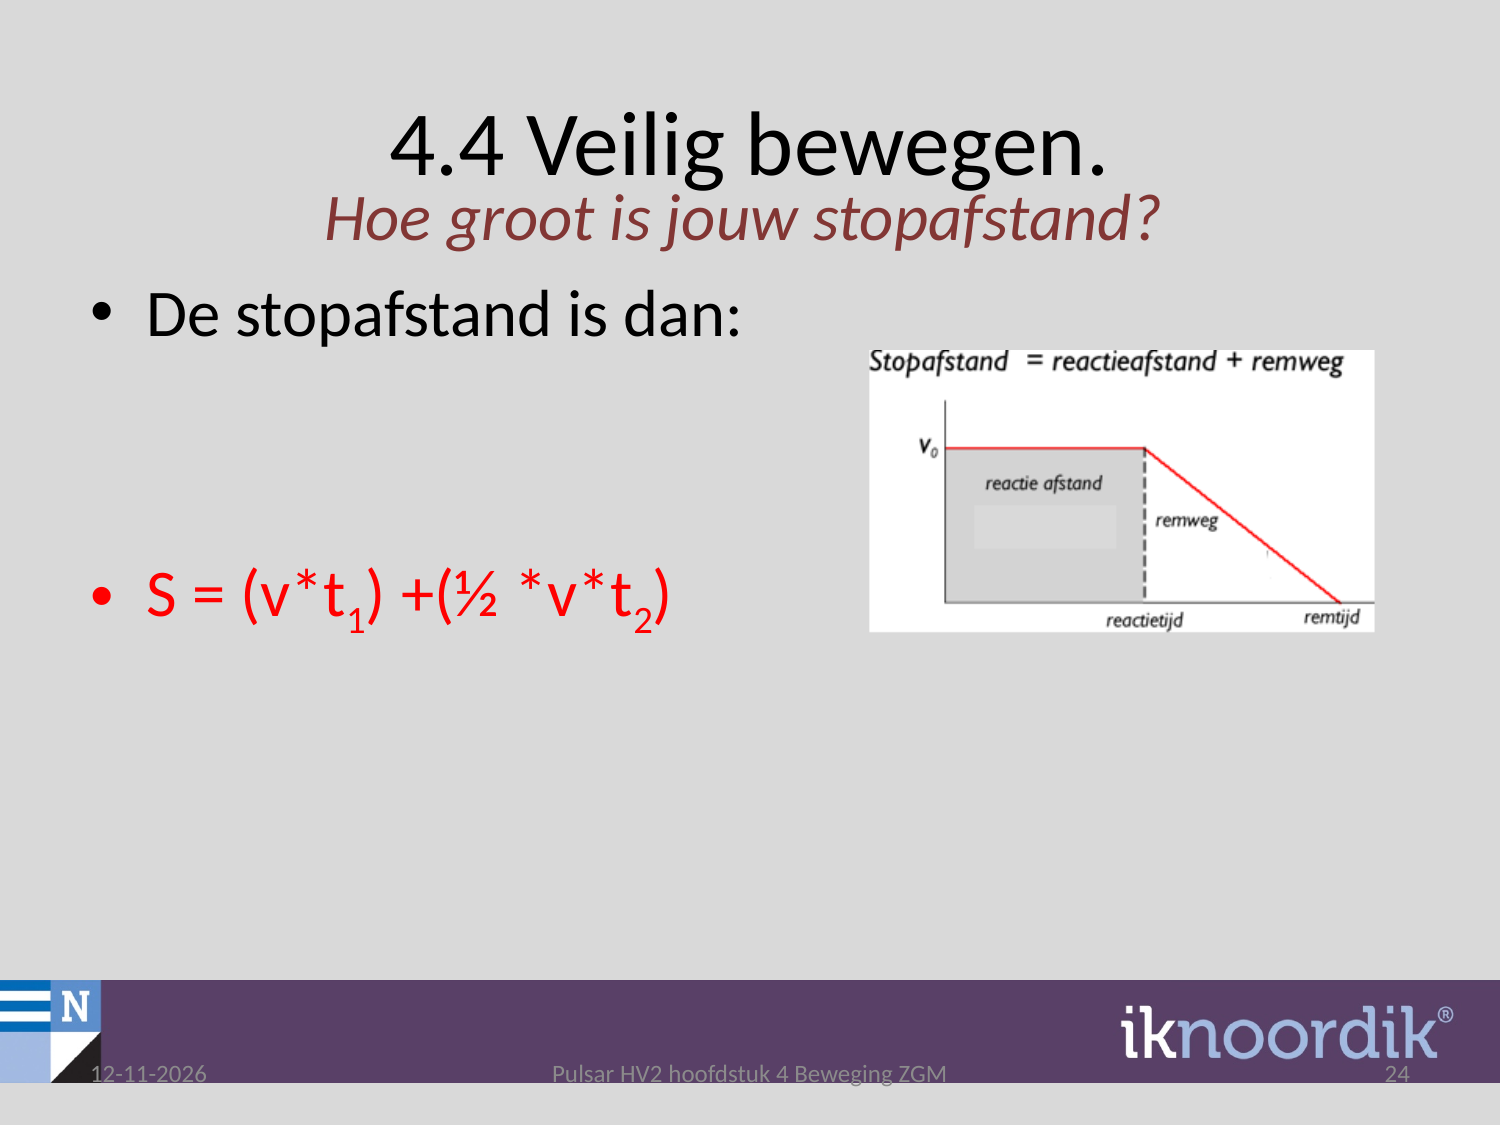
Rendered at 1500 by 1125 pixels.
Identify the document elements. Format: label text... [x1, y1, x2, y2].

list De stopafstand is dan: S = (v*t1) +(½ *v*t2) [74, 262, 1426, 1006]
footer Pulsar HV2 hoofdstuk 4 Beweging ZGM [512, 1042, 988, 1103]
text_box Hoe groot is jouw stopafstand? [309, 166, 1191, 262]
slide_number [75, 1042, 425, 1103]
title 4.4 Veilig bewegen. [74, 44, 1426, 233]
slide_number 24 [1074, 1042, 1425, 1103]
picture [0, 980, 1500, 1083]
picture [867, 350, 1378, 634]
